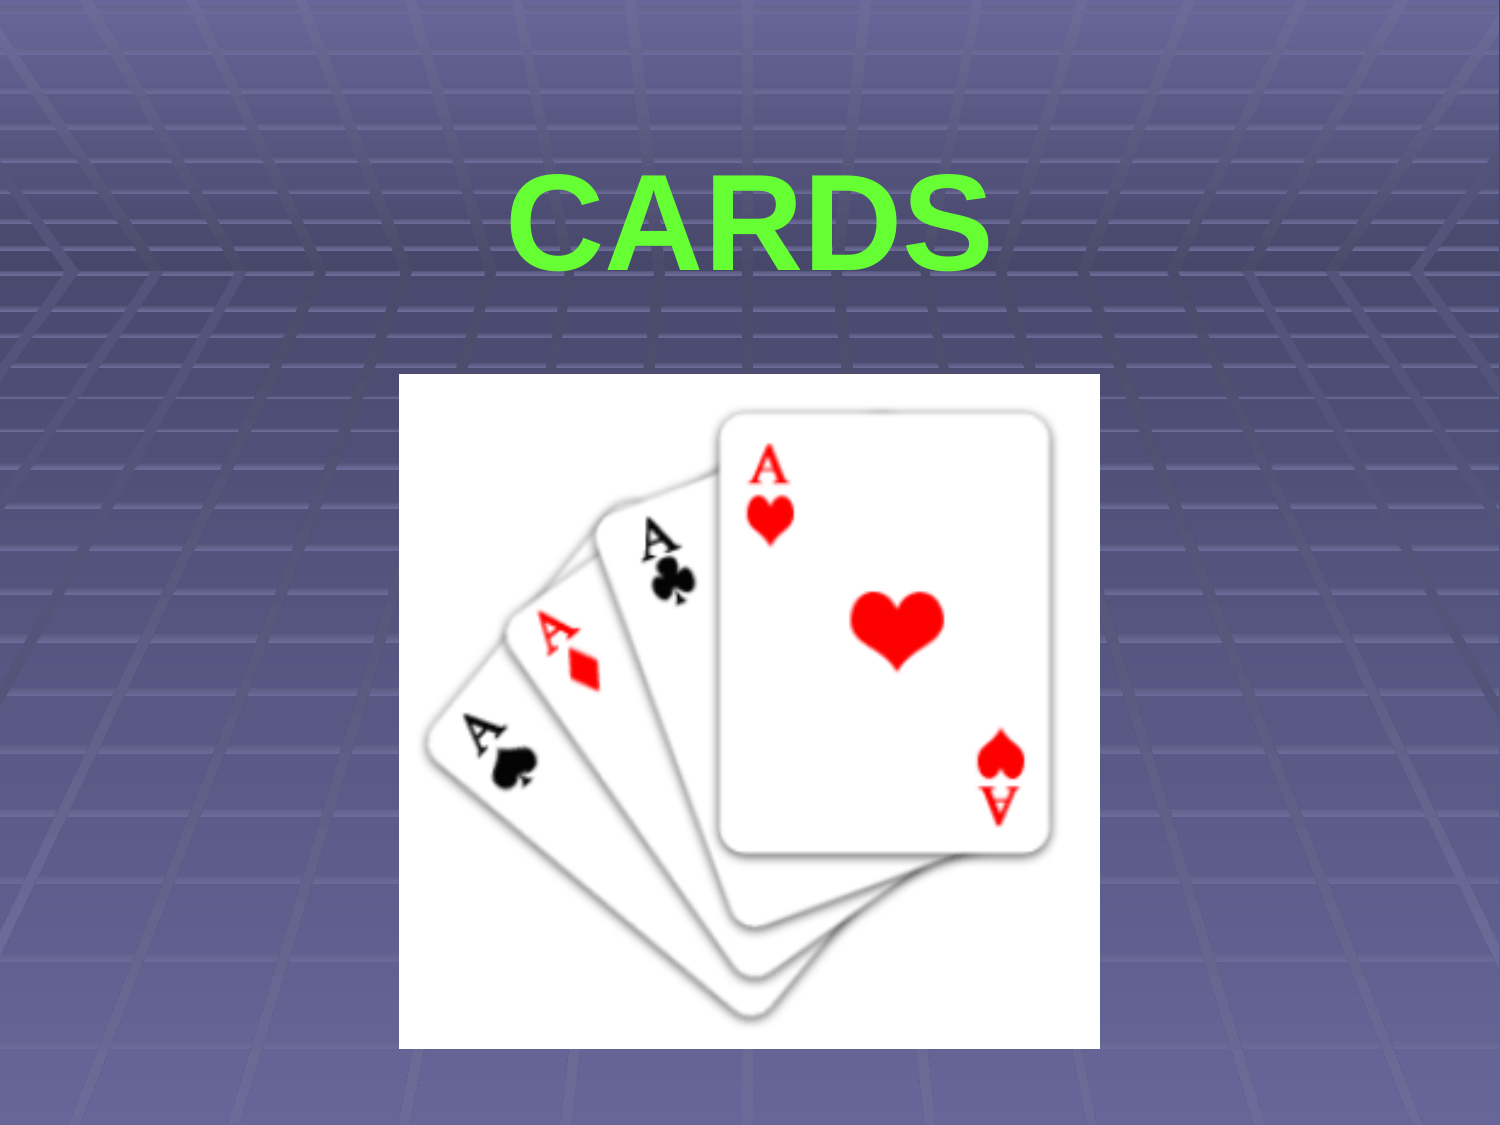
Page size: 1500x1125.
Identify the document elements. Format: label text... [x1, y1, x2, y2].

picture [399, 374, 1101, 1049]
title CARDS [112, 124, 1388, 349]
